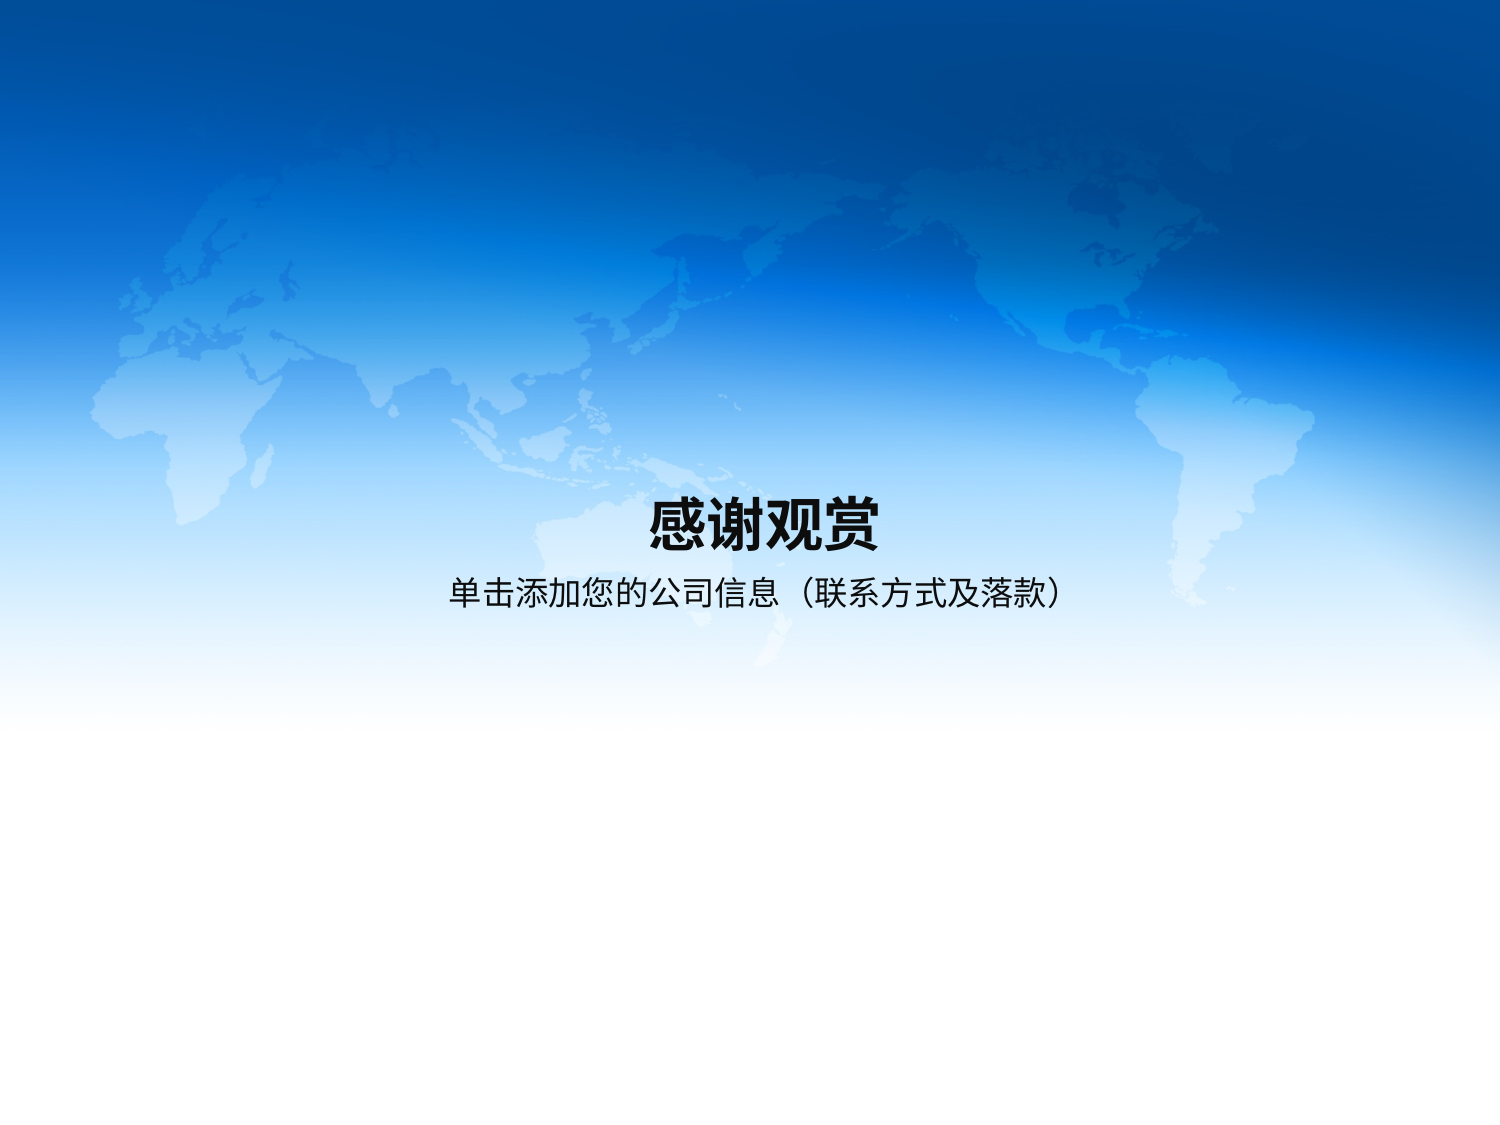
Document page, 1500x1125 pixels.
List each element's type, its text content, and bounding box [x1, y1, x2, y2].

text_box 感谢观赏 单击添加您的公司信息（联系方式及落款） [334, 466, 1196, 704]
picture [0, 0, 1500, 1125]
